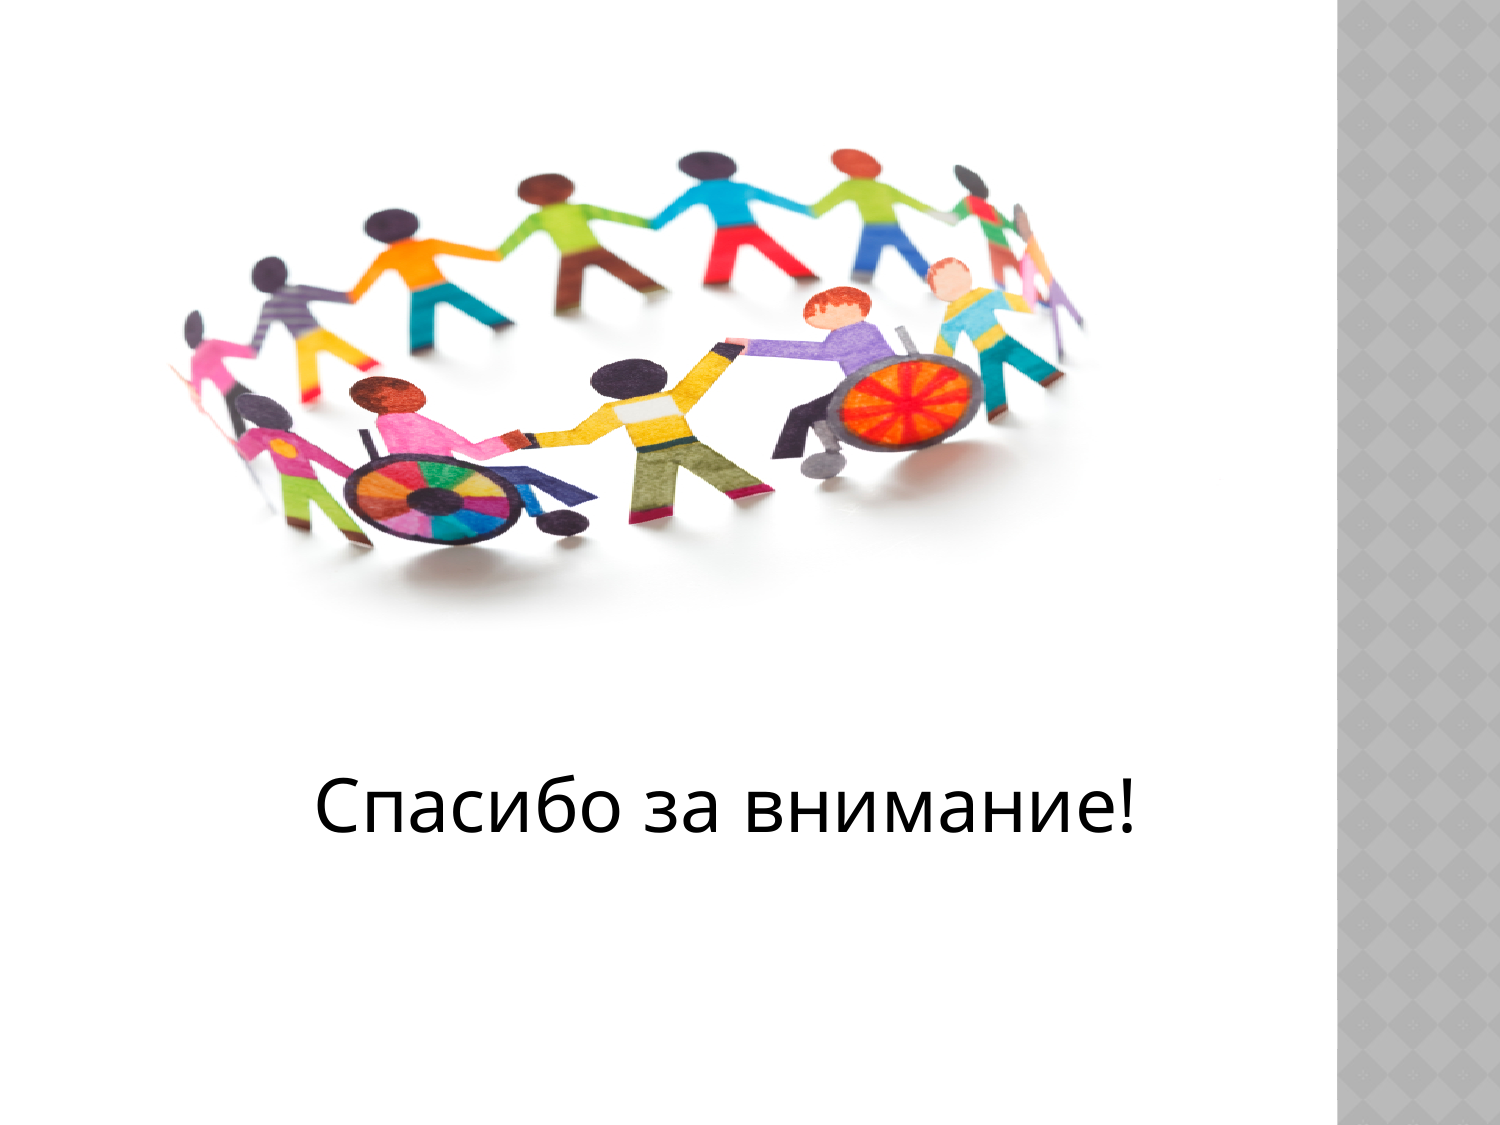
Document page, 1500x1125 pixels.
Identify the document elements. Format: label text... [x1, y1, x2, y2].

list Спасибо за внимание! [75, 750, 1263, 1059]
picture [23, 93, 1232, 645]
